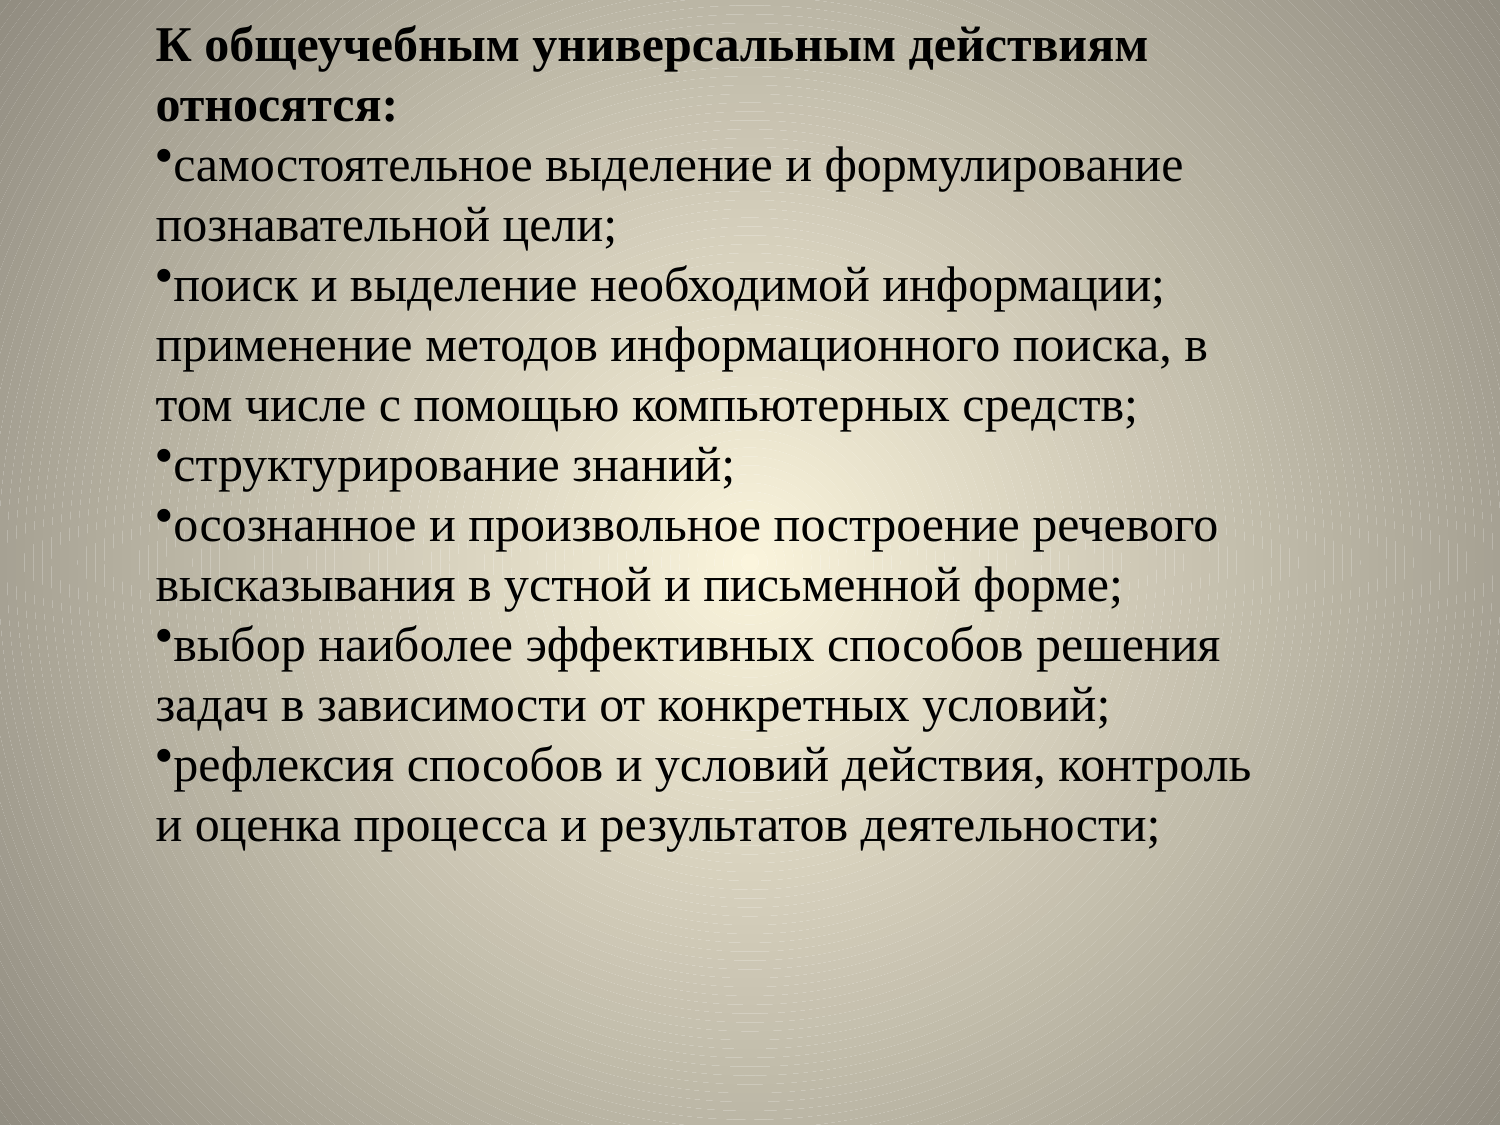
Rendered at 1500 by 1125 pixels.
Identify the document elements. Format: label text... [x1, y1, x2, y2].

text_box К общеучебным универсальным действиям относятся: самостоятельное выделение и формулирование познавательной цели; поиск и выделение необходимой информации; применение методов информационного поиска, в том числе с помощью компьютерных средств; структурирование знаний; осознанное и произвольное построение речевого высказывания в устной и письменной форме; выбор наиболее эффективных способов решения задач в зависимости от конкретных условий; рефлексия способов и условий действия, контроль и оценка процесса и результатов деятельности; [140, 4, 1289, 905]
